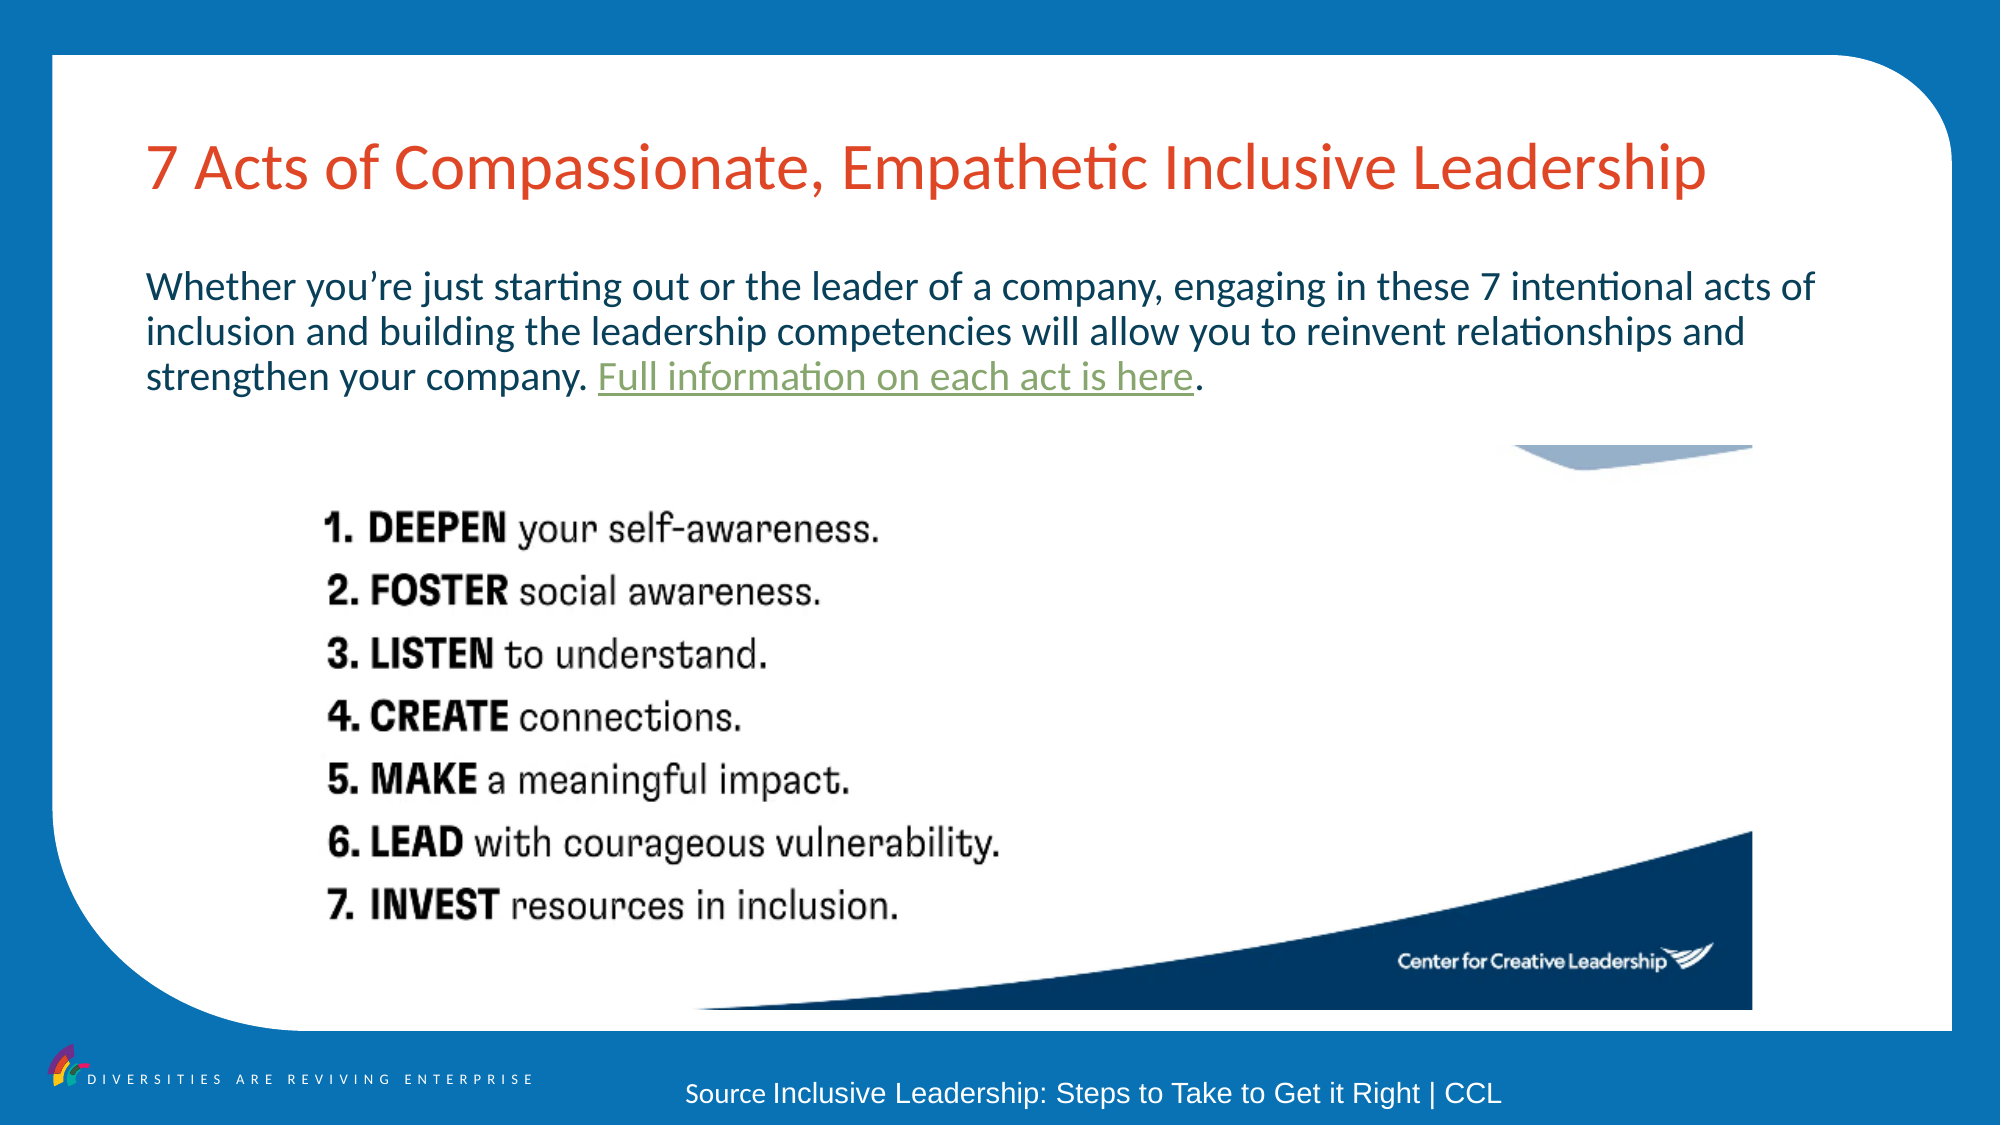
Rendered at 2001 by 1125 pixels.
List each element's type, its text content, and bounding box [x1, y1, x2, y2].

list 7 Acts of Compassionate, Empathetic Inclusive Leadership [130, 124, 1869, 257]
text_box Source Inclusive Leadership: Steps to Take to Get it Right | CCL [670, 1066, 1854, 1125]
list Whether you’re just starting out or the leader of a company, engaging in these 7 intentional acts of inclusion and building the leadership competencies will allow you to reinvent relationships and strengthen your company. Full information on each act is here. [130, 257, 1869, 889]
picture [247, 445, 1753, 1010]
